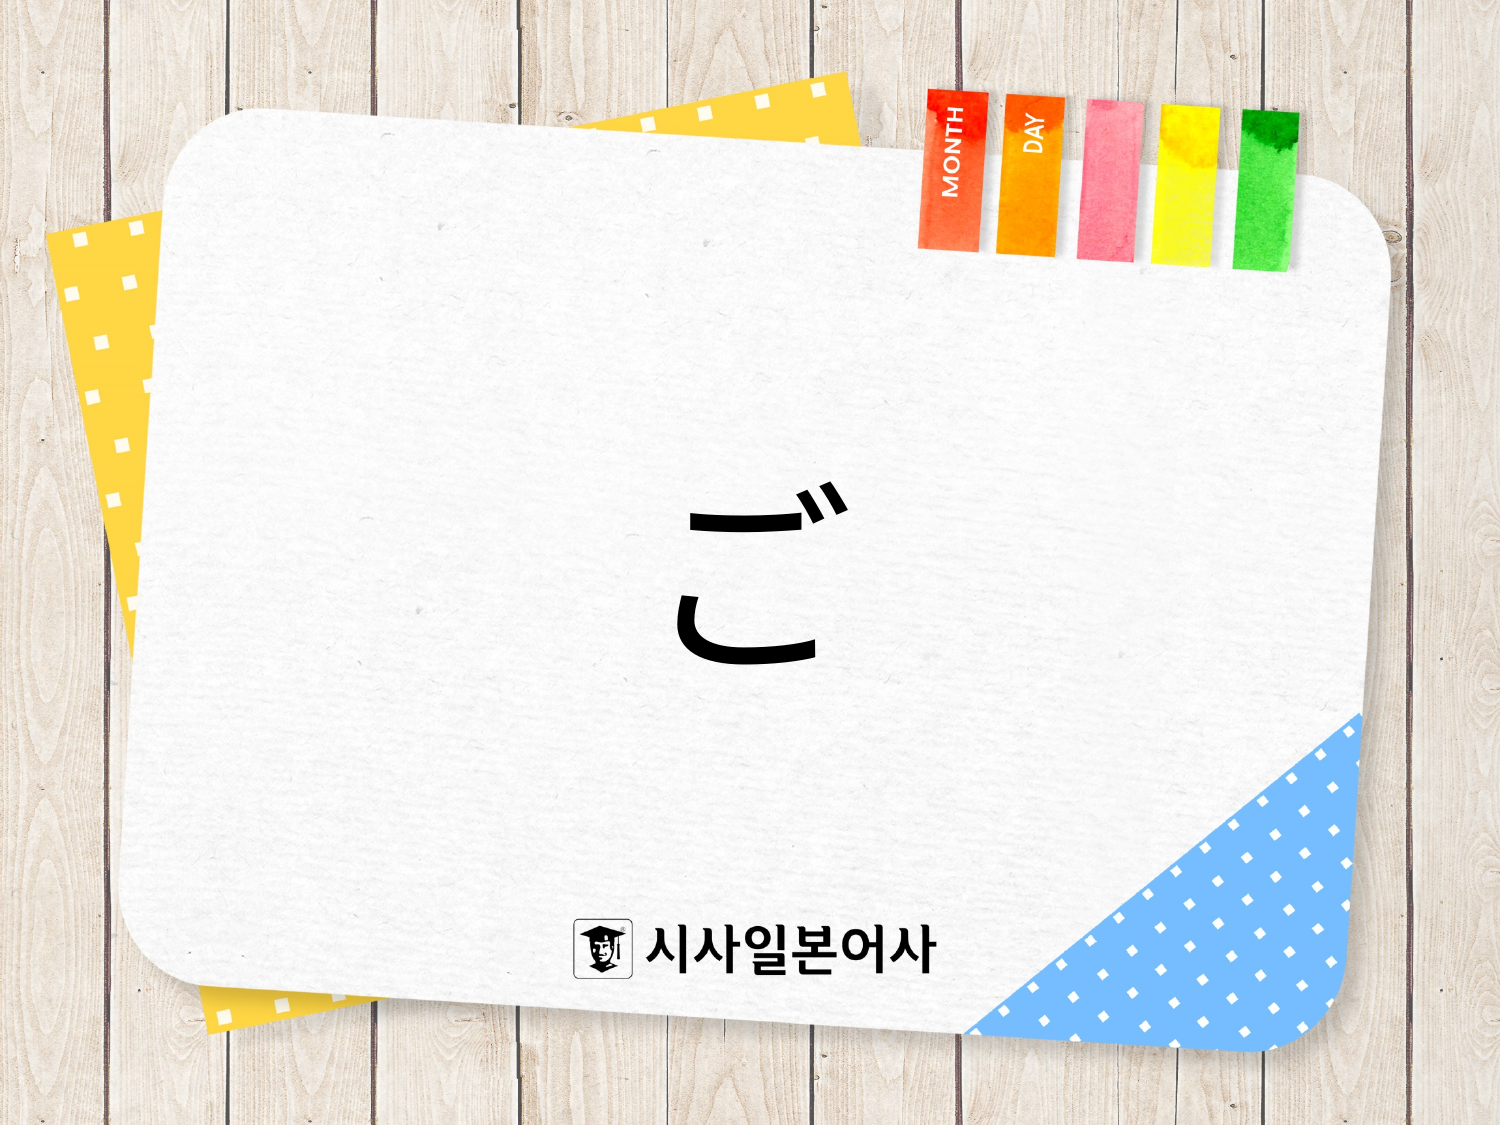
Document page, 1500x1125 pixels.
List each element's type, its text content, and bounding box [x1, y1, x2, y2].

title ご [75, 338, 1425, 811]
picture [0, 0, 1500, 1125]
